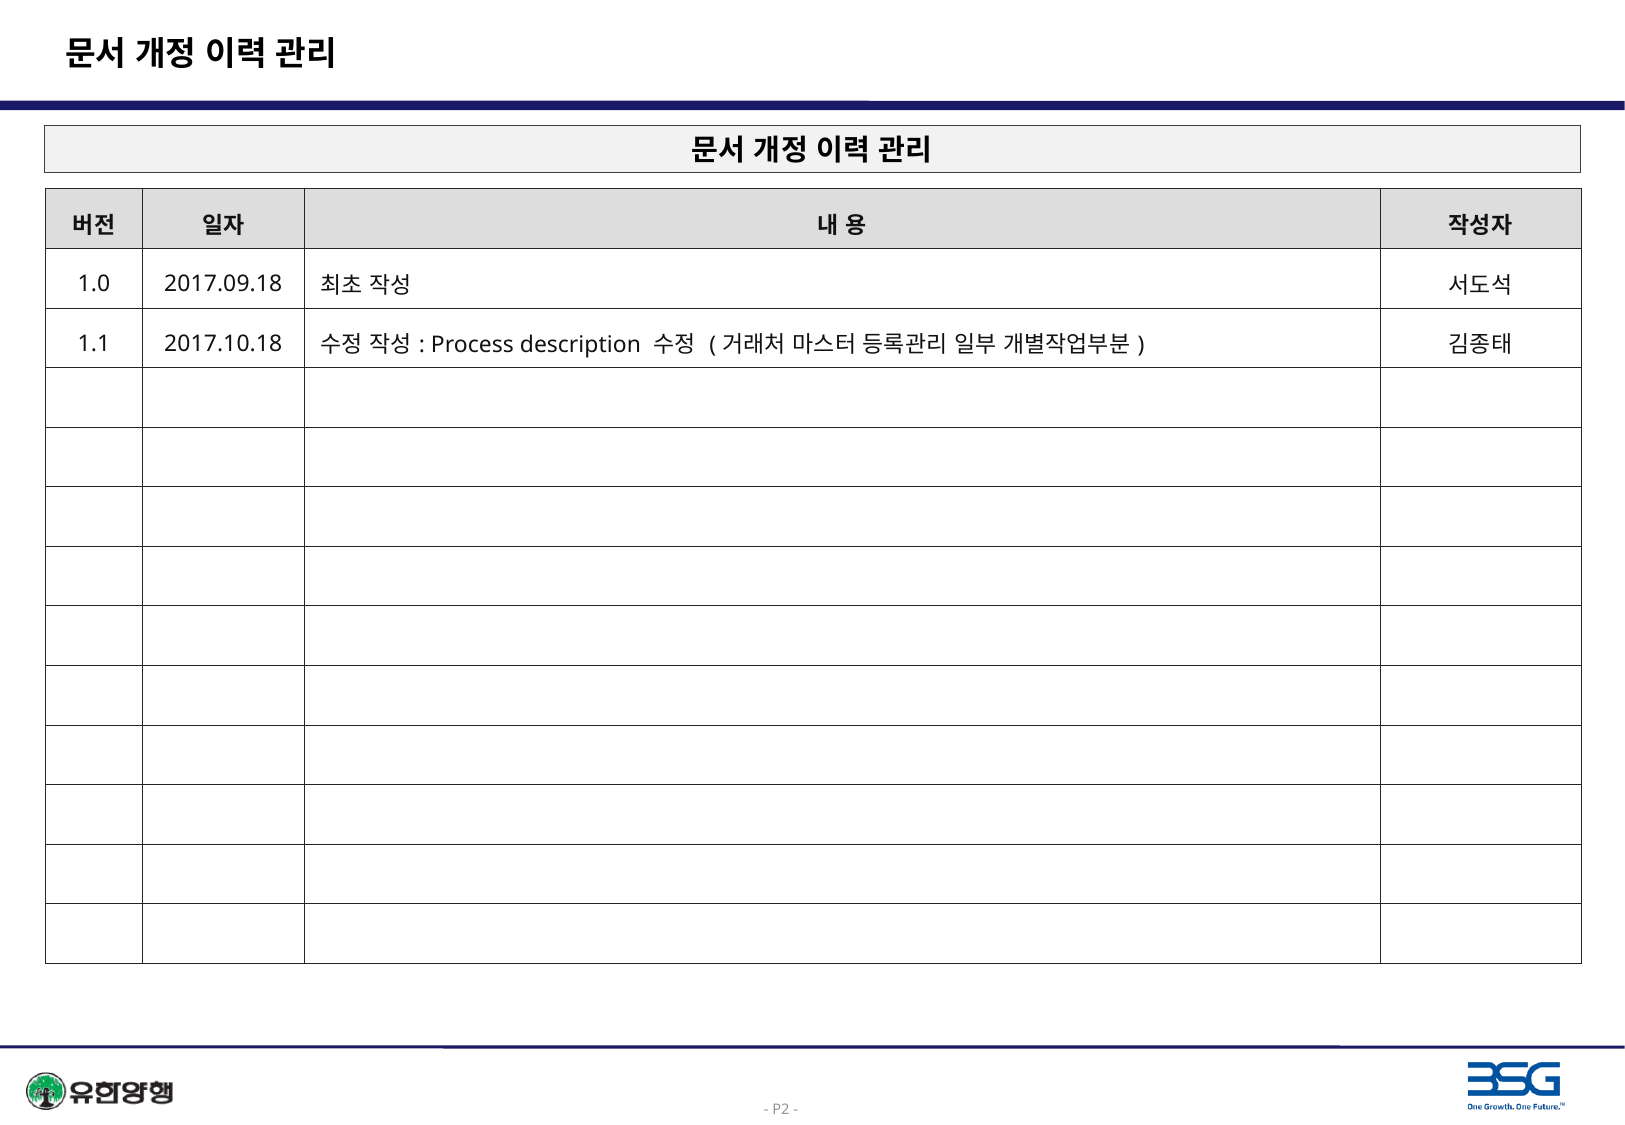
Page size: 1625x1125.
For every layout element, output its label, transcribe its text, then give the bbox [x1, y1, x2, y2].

table_cell [46, 606, 142, 665]
table_cell [305, 666, 1380, 725]
table_cell [46, 428, 142, 486]
table_cell [46, 785, 142, 844]
title 문서 개정 이력 관리 [50, 23, 1118, 80]
table_cell [143, 547, 304, 605]
table_cell 2017.09.18 [143, 249, 304, 308]
table_cell [143, 726, 304, 784]
table_cell [1381, 785, 1581, 844]
table_cell [1381, 726, 1581, 784]
table_cell 1.0 [46, 249, 142, 308]
table_cell [305, 368, 1380, 427]
table_cell [305, 785, 1380, 844]
table_cell 김종태 [1381, 309, 1581, 367]
table_header 작성자 [1381, 189, 1581, 248]
table_cell [305, 547, 1380, 605]
table_header 내 용 [305, 189, 1380, 248]
table_cell [46, 547, 142, 605]
table_cell [143, 606, 304, 665]
table_cell [143, 785, 304, 844]
table_cell [46, 487, 142, 546]
table_cell [305, 904, 1380, 963]
table_cell 최초 작성 [305, 249, 1380, 308]
table_cell [1381, 428, 1581, 486]
table_cell [1381, 606, 1581, 665]
table_cell [305, 606, 1380, 665]
table_cell [305, 845, 1380, 903]
table_cell [305, 428, 1380, 486]
table_cell [46, 726, 142, 784]
table_cell [1381, 904, 1581, 963]
table_cell [1381, 487, 1581, 546]
table_cell [143, 487, 304, 546]
table_cell [46, 368, 142, 427]
table_cell [305, 487, 1380, 546]
table_cell [305, 726, 1380, 784]
table_cell 2017.10.18 [143, 309, 304, 367]
table_cell [1381, 368, 1581, 427]
table_cell [143, 845, 304, 903]
table_cell 수정 작성: Process description 수정 (거래처 마스터 등록관리 일부 개별작업부분) [305, 309, 1380, 367]
table_cell [46, 904, 142, 963]
table_cell [46, 666, 142, 725]
table_cell [1381, 547, 1581, 605]
table_header 버전 [46, 189, 142, 248]
table_cell [143, 666, 304, 725]
table_cell [143, 368, 304, 427]
table_cell [143, 428, 304, 486]
table_cell [1381, 845, 1581, 903]
picture [20, 1068, 178, 1112]
picture [1466, 1062, 1565, 1110]
table_header 일자 [143, 189, 304, 248]
table_cell [1381, 666, 1581, 725]
text_box 문서 개정 이력 관리 [44, 125, 1581, 173]
table_cell 1.1 [46, 309, 142, 367]
table_cell [143, 904, 304, 963]
table_cell 서도석 [1381, 249, 1581, 308]
table_cell [46, 845, 142, 903]
